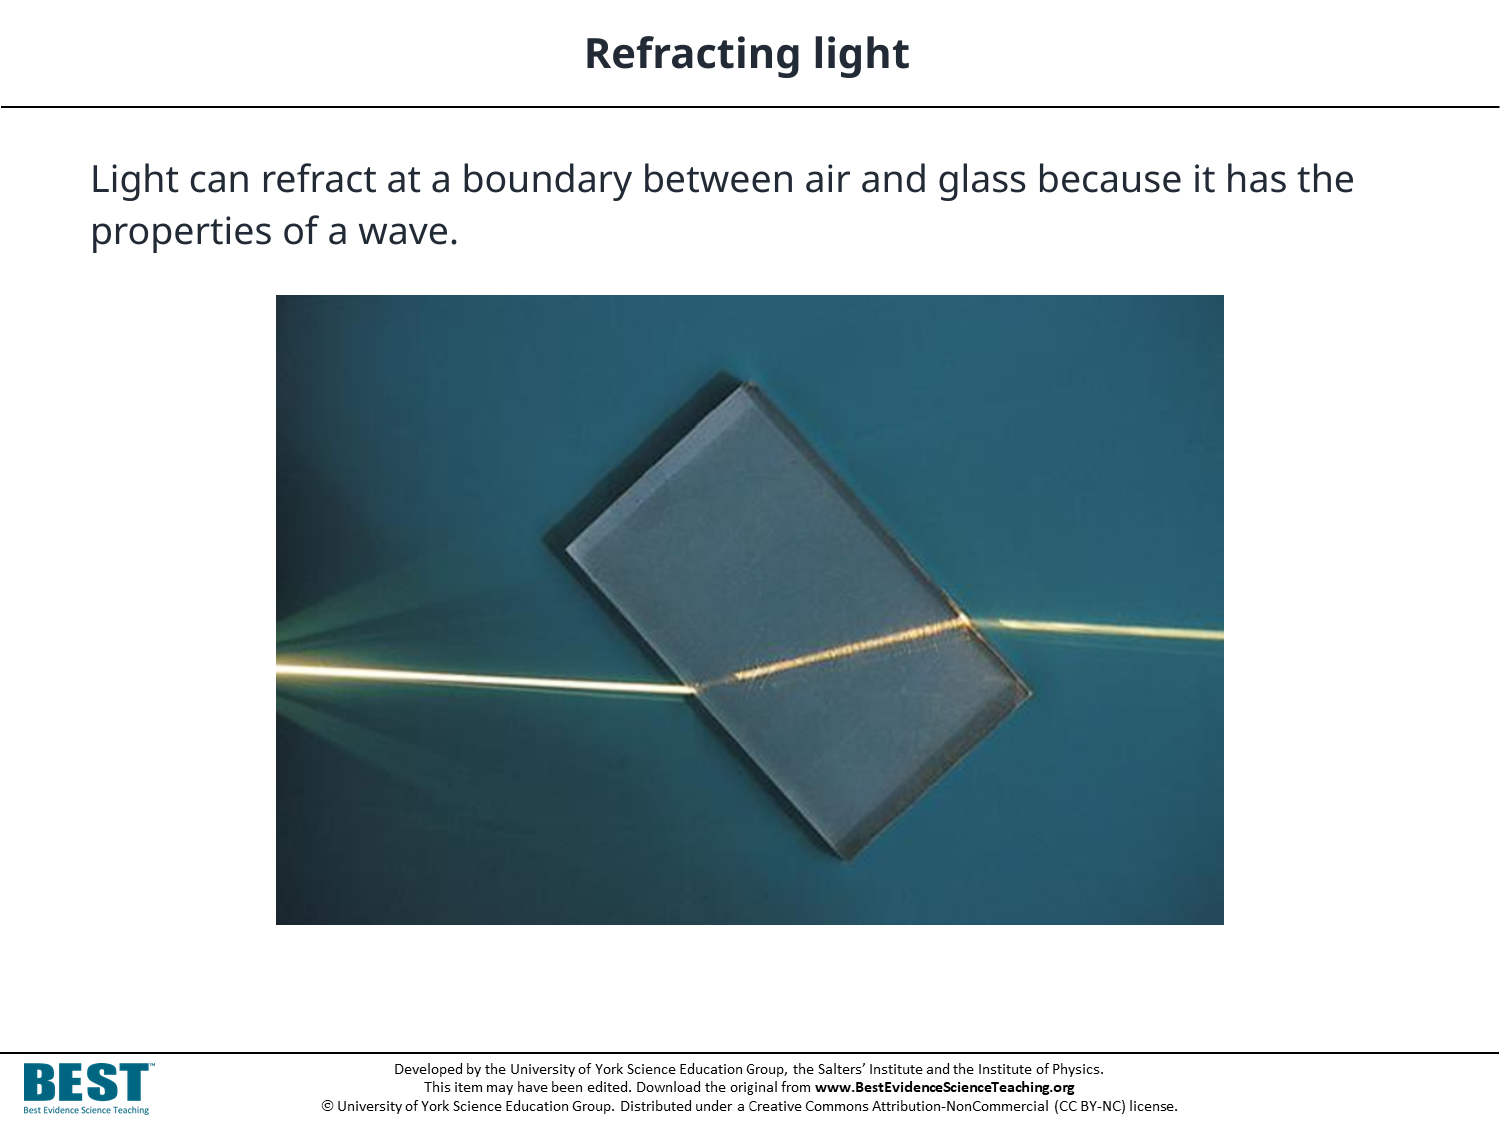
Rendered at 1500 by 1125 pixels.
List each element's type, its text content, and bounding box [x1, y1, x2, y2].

text_box Refracting light [23, 4, 1471, 99]
picture [0, 106, 1500, 1125]
